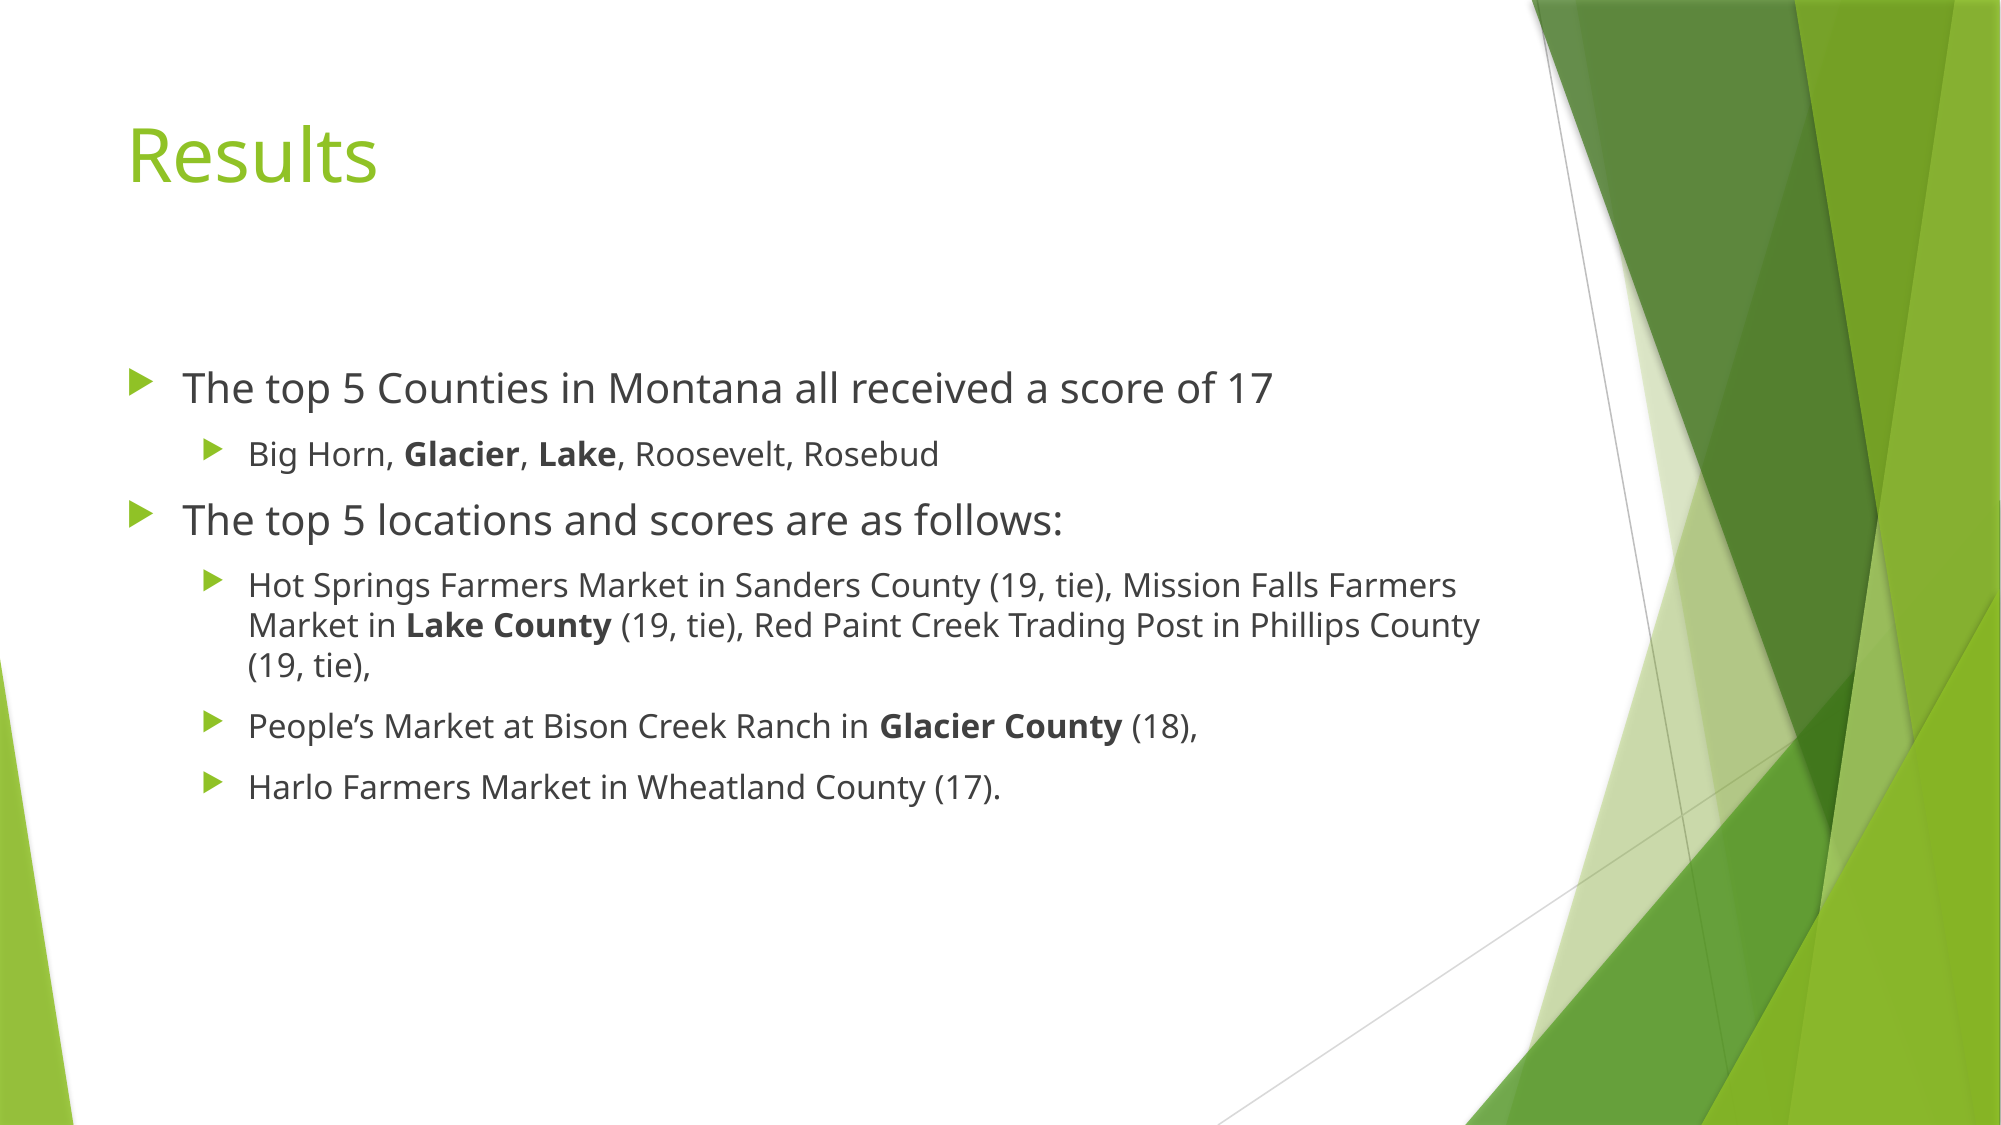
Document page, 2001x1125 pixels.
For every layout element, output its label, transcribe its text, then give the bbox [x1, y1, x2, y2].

list The top 5 Counties in Montana all received a score of 17 Big Horn, Glacier, Lake, Roosevelt, Rosebud The top 5 locations and scores are as follows: Hot Springs Farmers Market in Sanders County (19, tie), Mission Falls Farmers Market in Lake County (19, tie), Red Paint Creek Trading Post in Phillips County (19, tie), People’s Market at Bison Creek Ranch in Glacier County (18), Harlo Farmers Market in Wheatland County (17). [111, 354, 1522, 992]
title Results [111, 99, 1522, 317]
